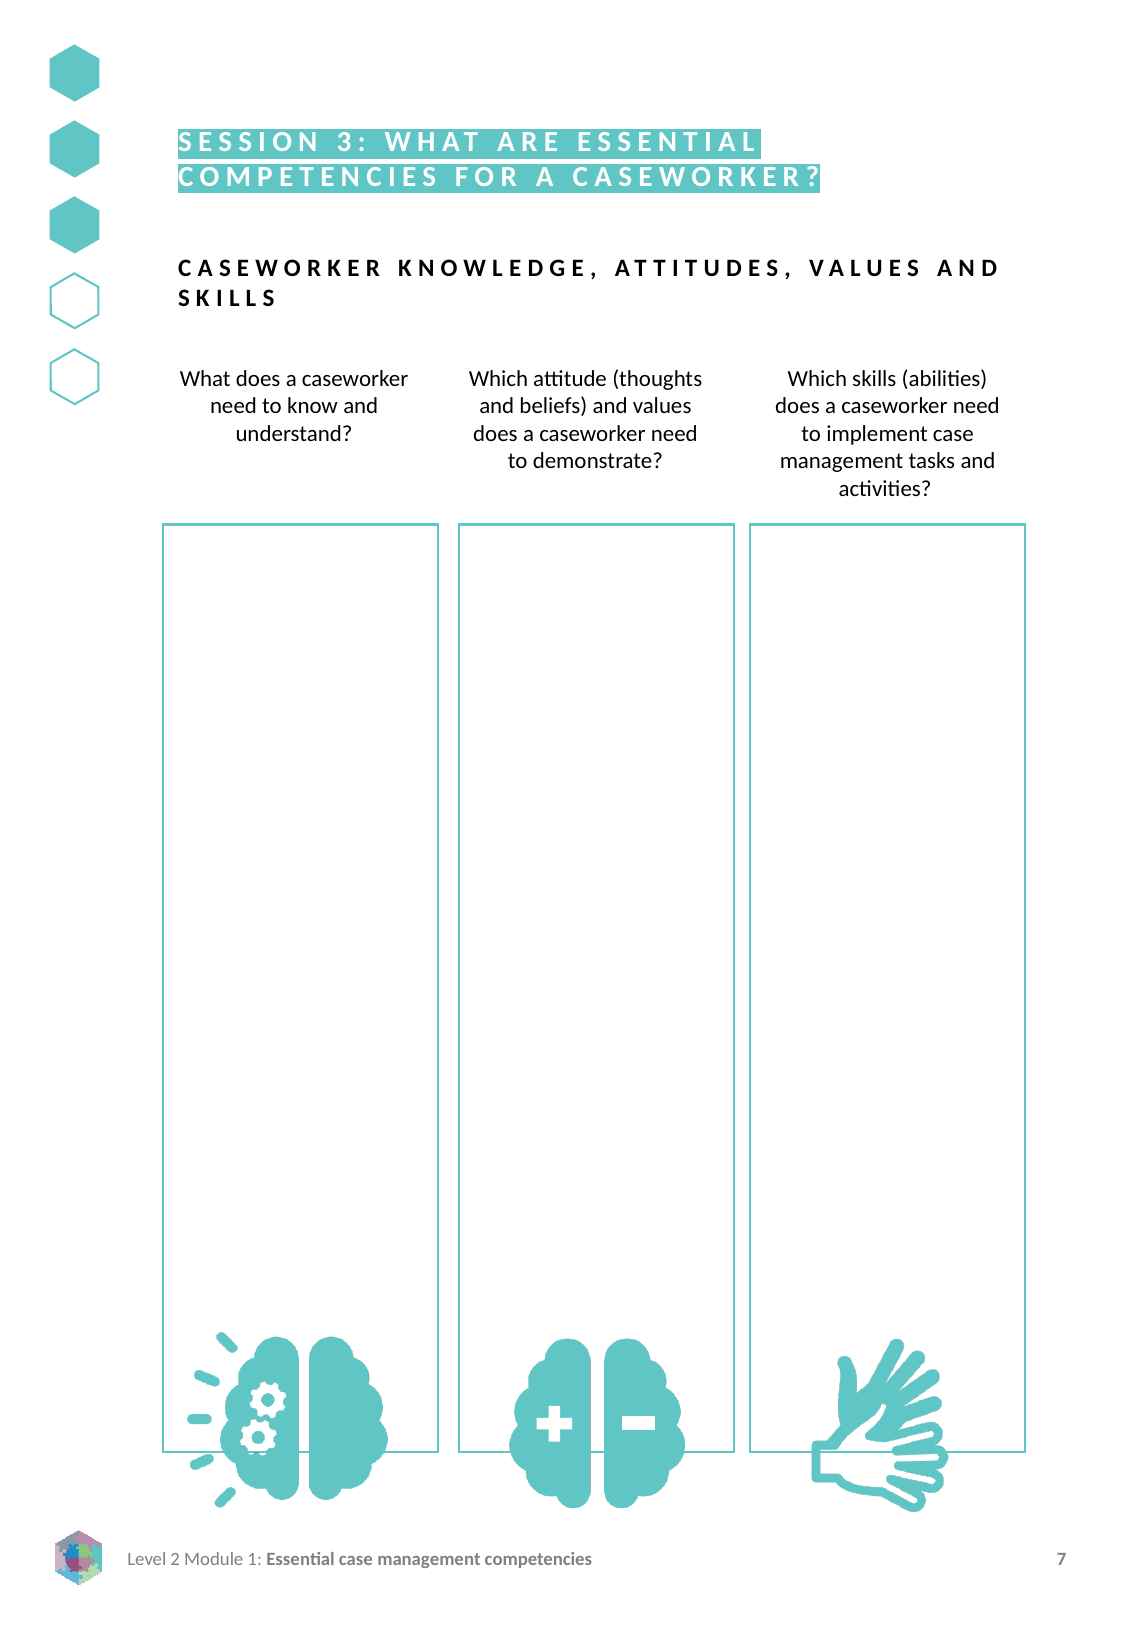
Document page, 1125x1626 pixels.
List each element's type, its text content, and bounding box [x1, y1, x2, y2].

text_box What does a caseworker need to know and understand? [156, 355, 432, 453]
picture [775, 1320, 984, 1530]
text_box [49, 44, 100, 102]
text_box SESSION 3: WHAT ARE ESSENTIAL COMPETENCIES FOR A CASEWORKER? [163, 114, 1026, 200]
text_box [49, 196, 100, 254]
text_box CASEWORKER KNOWLEDGE, ATTITUDES, VALUES AND SKILLS [163, 244, 1026, 319]
text_box [162, 523, 439, 1453]
text_box [749, 523, 1026, 1453]
text_box Which skills (abilities) does a caseworker need to implement case management tasks and activities? [750, 355, 1026, 508]
text_box [49, 120, 100, 178]
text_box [470, 1299, 724, 1551]
text_box [458, 523, 735, 1453]
picture [55, 1530, 102, 1585]
picture [182, 1299, 425, 1541]
text_box [49, 272, 100, 330]
text_box Which attitude (thoughts and beliefs) and values does a caseworker need to demonstrate? [448, 355, 724, 481]
text_box [49, 348, 100, 406]
